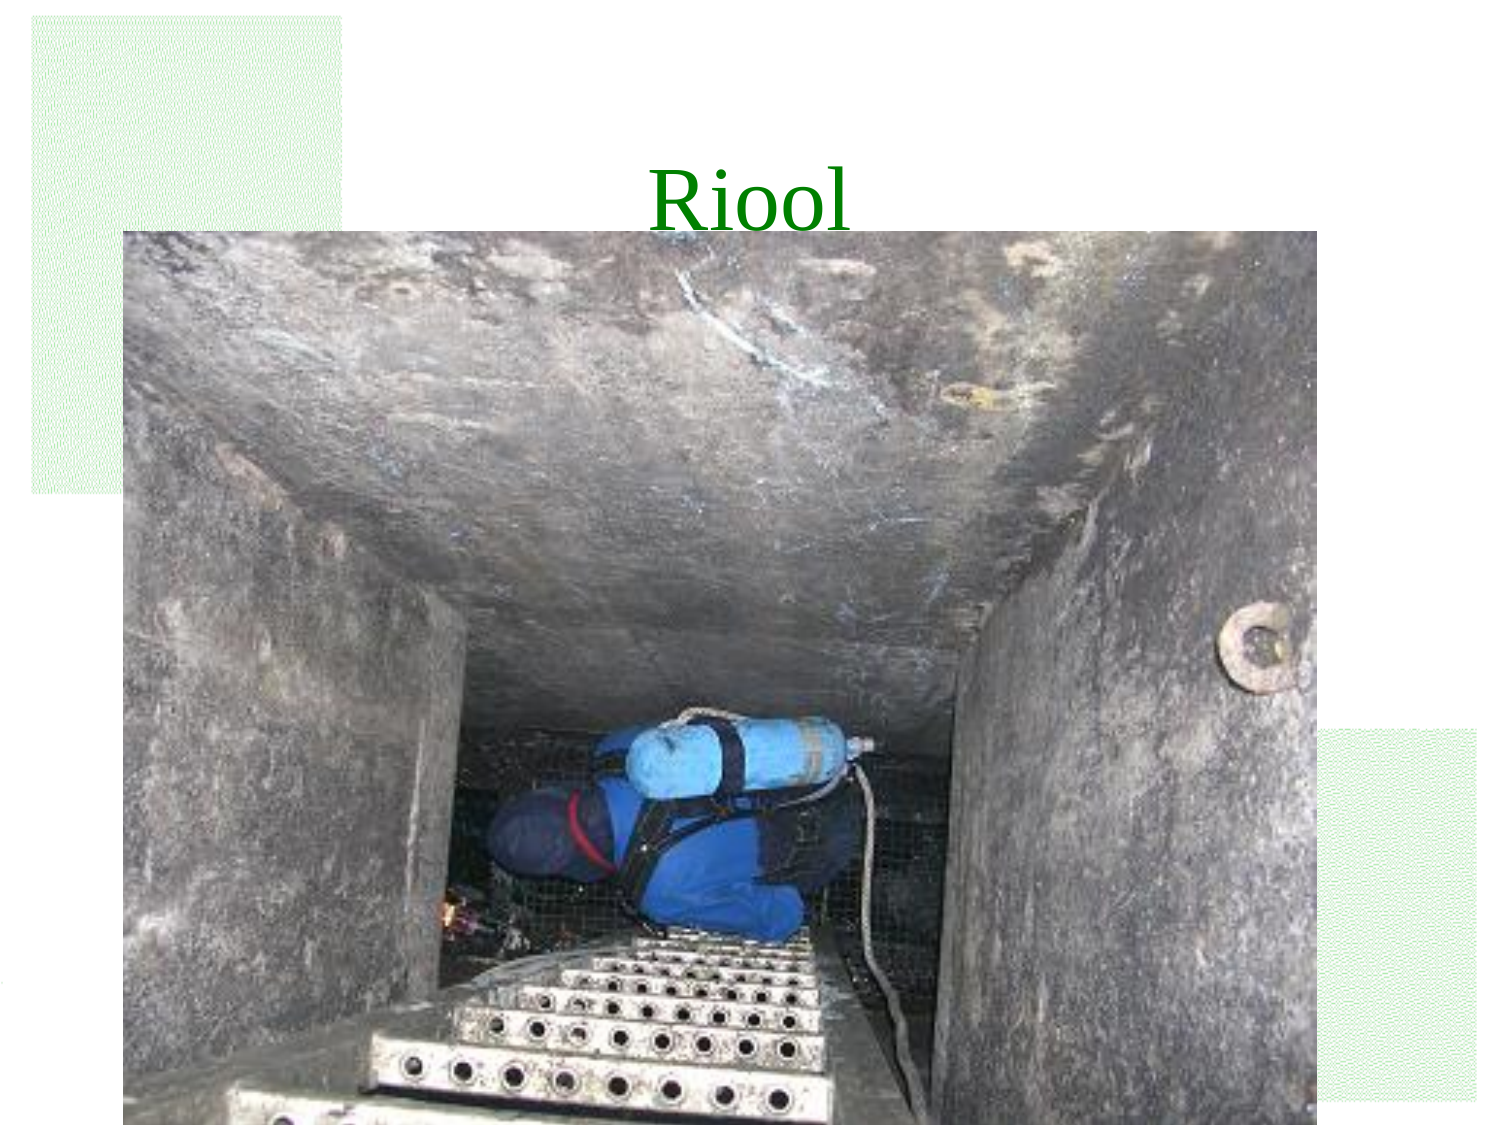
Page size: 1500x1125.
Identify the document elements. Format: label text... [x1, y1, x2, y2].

picture [0, 0, 1500, 1125]
slide_number 15 [1323, 1024, 1388, 1101]
title Riool [112, 99, 1388, 288]
